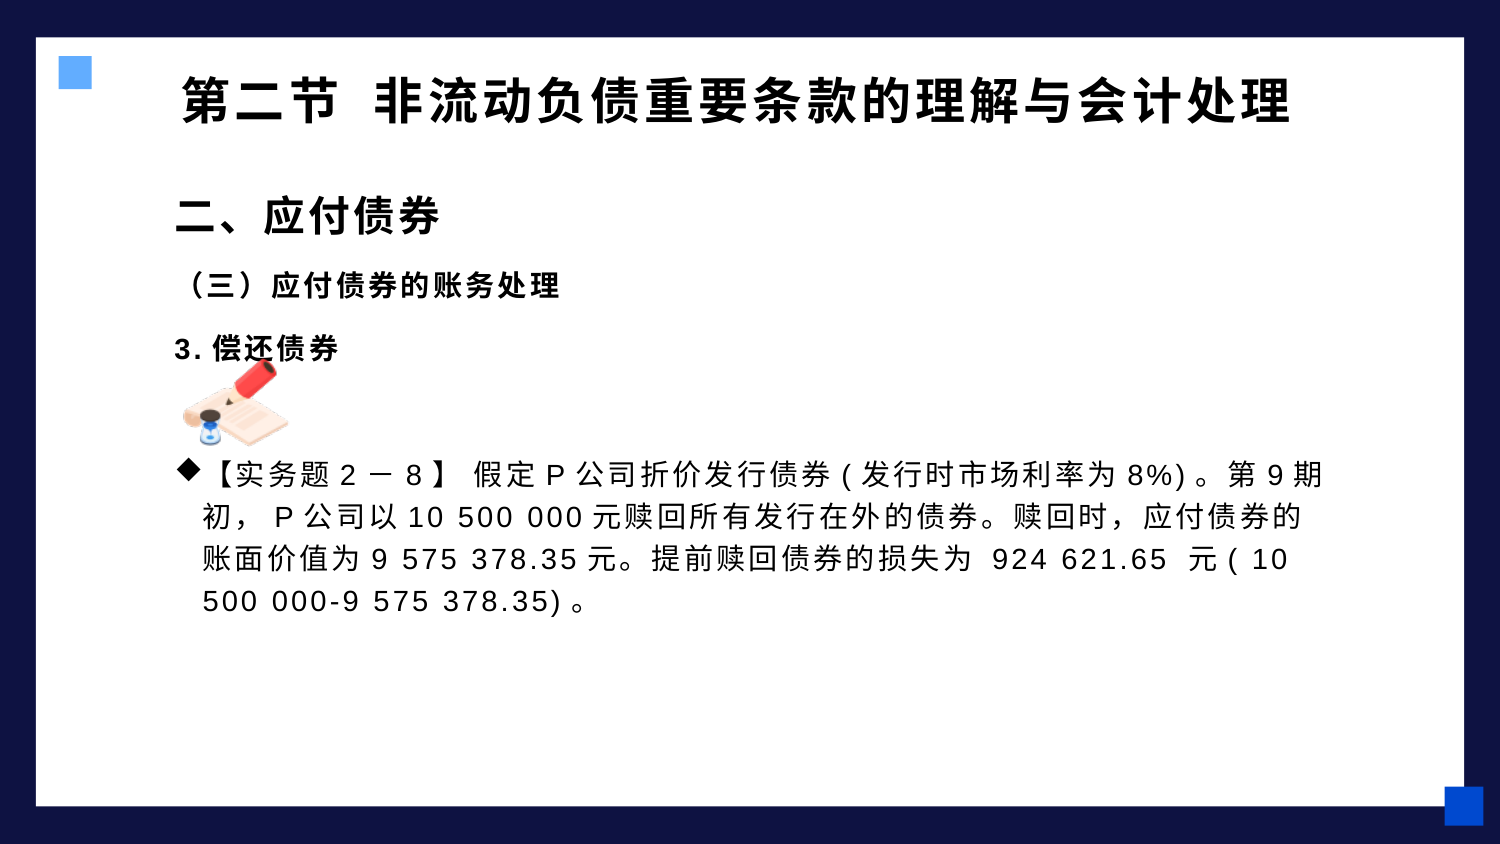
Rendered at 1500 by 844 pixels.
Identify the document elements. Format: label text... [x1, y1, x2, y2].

picture [171, 339, 293, 461]
title 第二节 非流动负债重要条款的理解与会计处理 [141, 48, 1327, 138]
list 二、应付债券 （三）应付债券的账务处理 3.偿还债券 【实务题2－8】 假定P公司折价发行债券(发行时市场利率为8%)。第9期初，P公司以10 500 000元赎回所有发行在外的债券。赎回时，应付债券的账面价值为9 575 378.35元。提前赎回债券的损失为 924 621.65 元( 10 500 000-9 575 378.35)。 [157, 179, 1343, 604]
